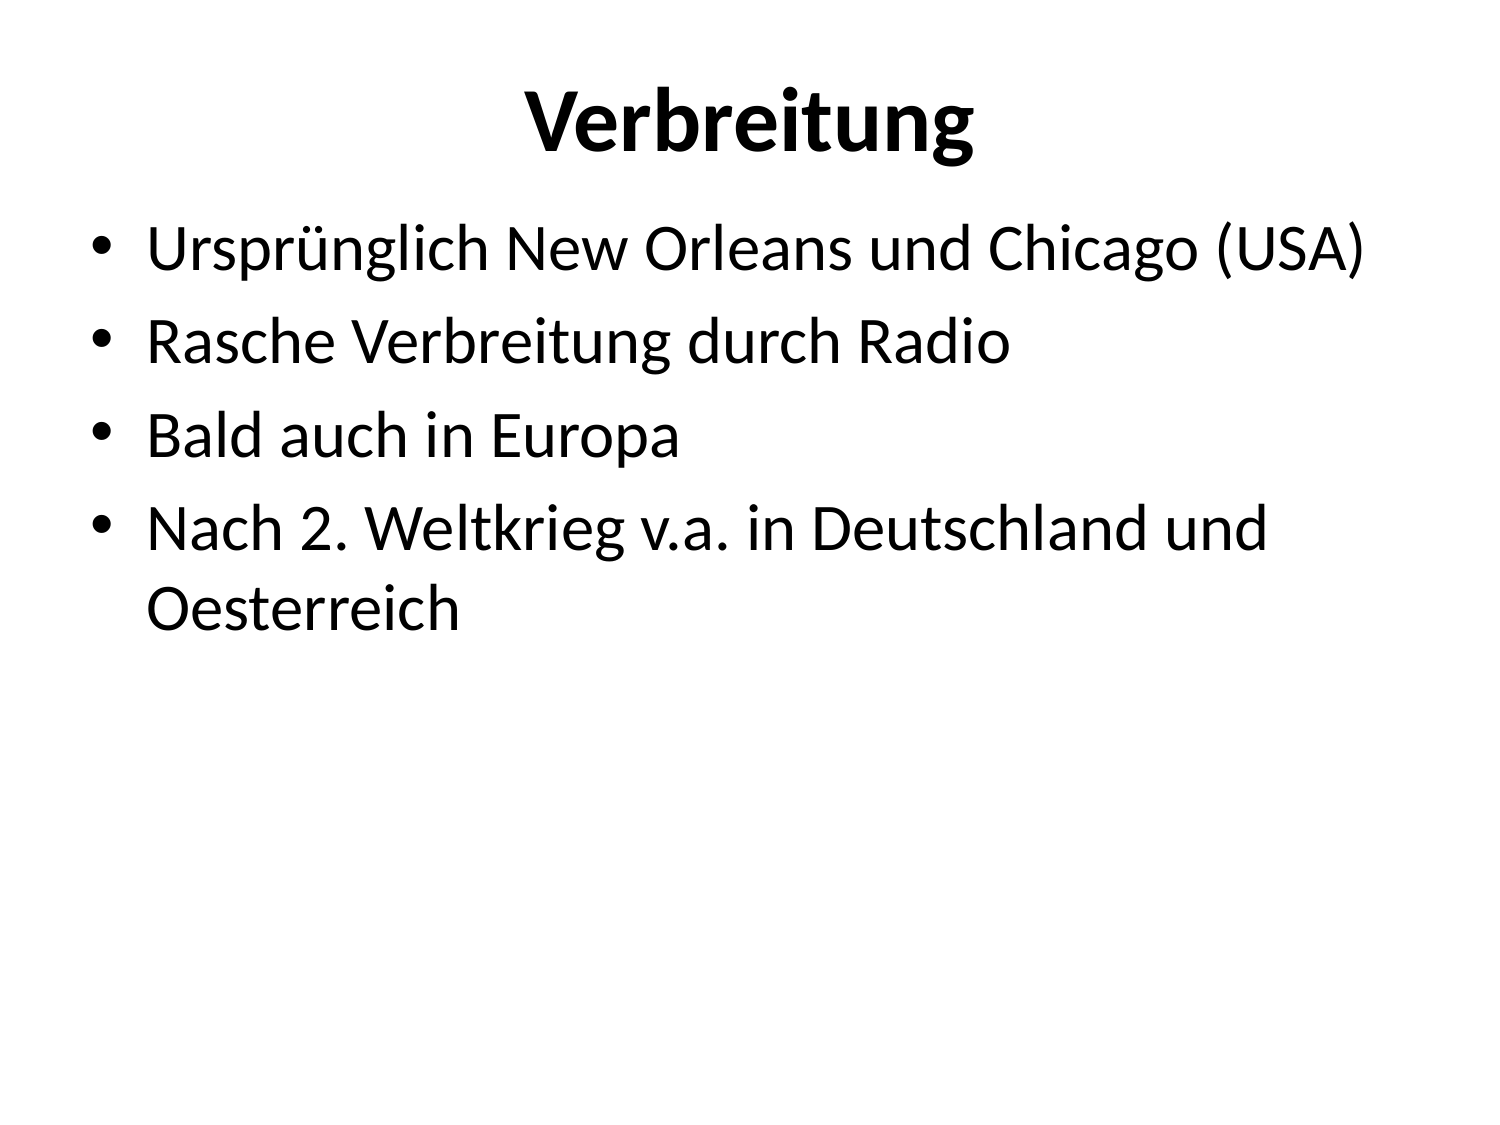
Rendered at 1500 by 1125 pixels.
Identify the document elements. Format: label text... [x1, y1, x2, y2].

list Ursprünglich New Orleans und Chicago (USA) Rasche Verbreitung durch Radio Bald auch in Europa Nach 2. Weltkrieg v.a. in Deutschland und Oesterreich [75, 196, 1425, 1005]
title Verbreitung [75, 45, 1425, 185]
